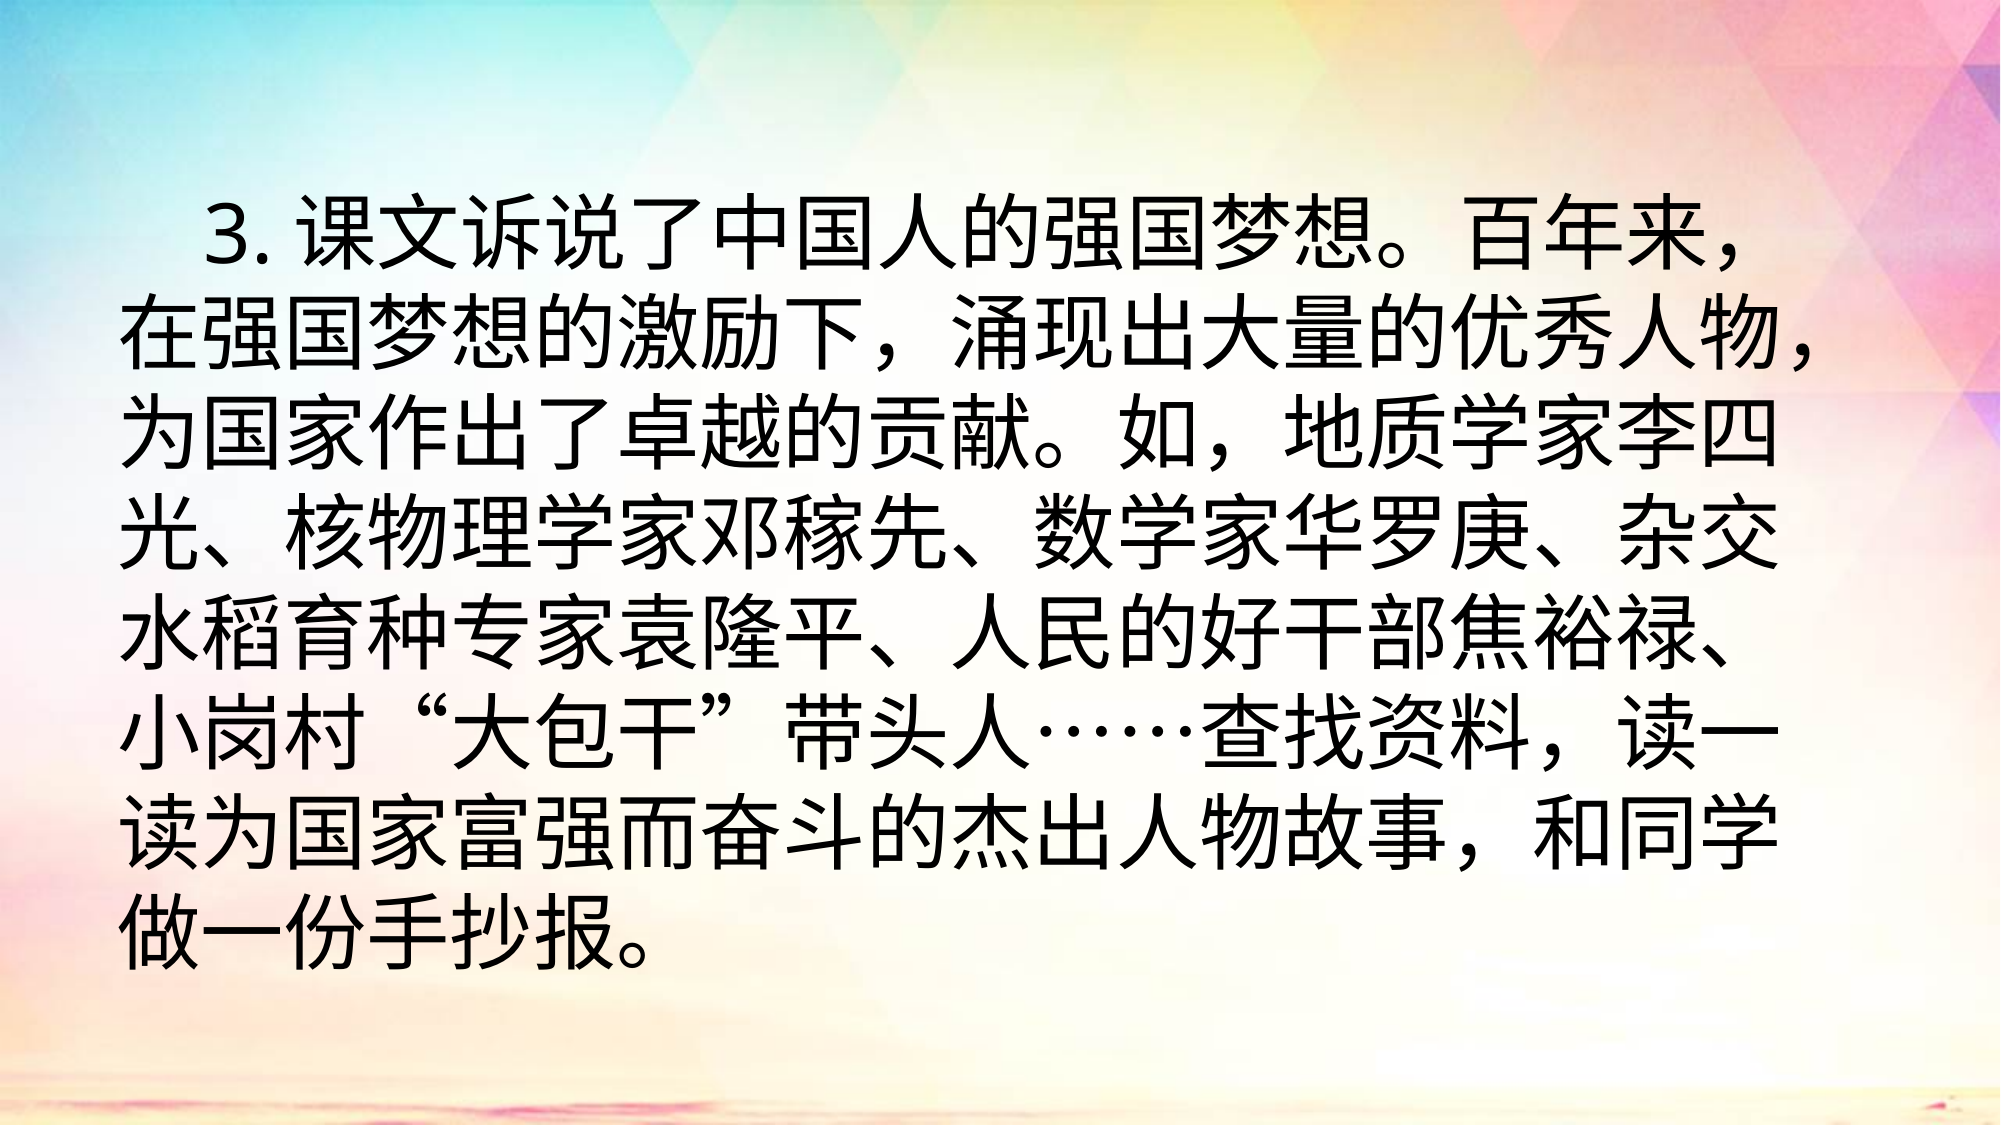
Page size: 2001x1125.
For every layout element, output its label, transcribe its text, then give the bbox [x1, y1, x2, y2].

picture [0, 0, 2001, 1125]
text_box 3.课文诉说了中国人的强国梦想。百年来，在强国梦想的激励下，涌现出大量的优秀人物，为国家作出了卓越的贡献。如，地质学家李四光、核物理学家邓稼先、数学家华罗庚、杂交水稻育种专家袁隆平、人民的好干部焦裕禄、小岗村“大包干”带头人……查找资料，读一读为国家富强而奋斗的杰出人物故事，和同学做一份手抄报。 [102, 172, 1808, 988]
